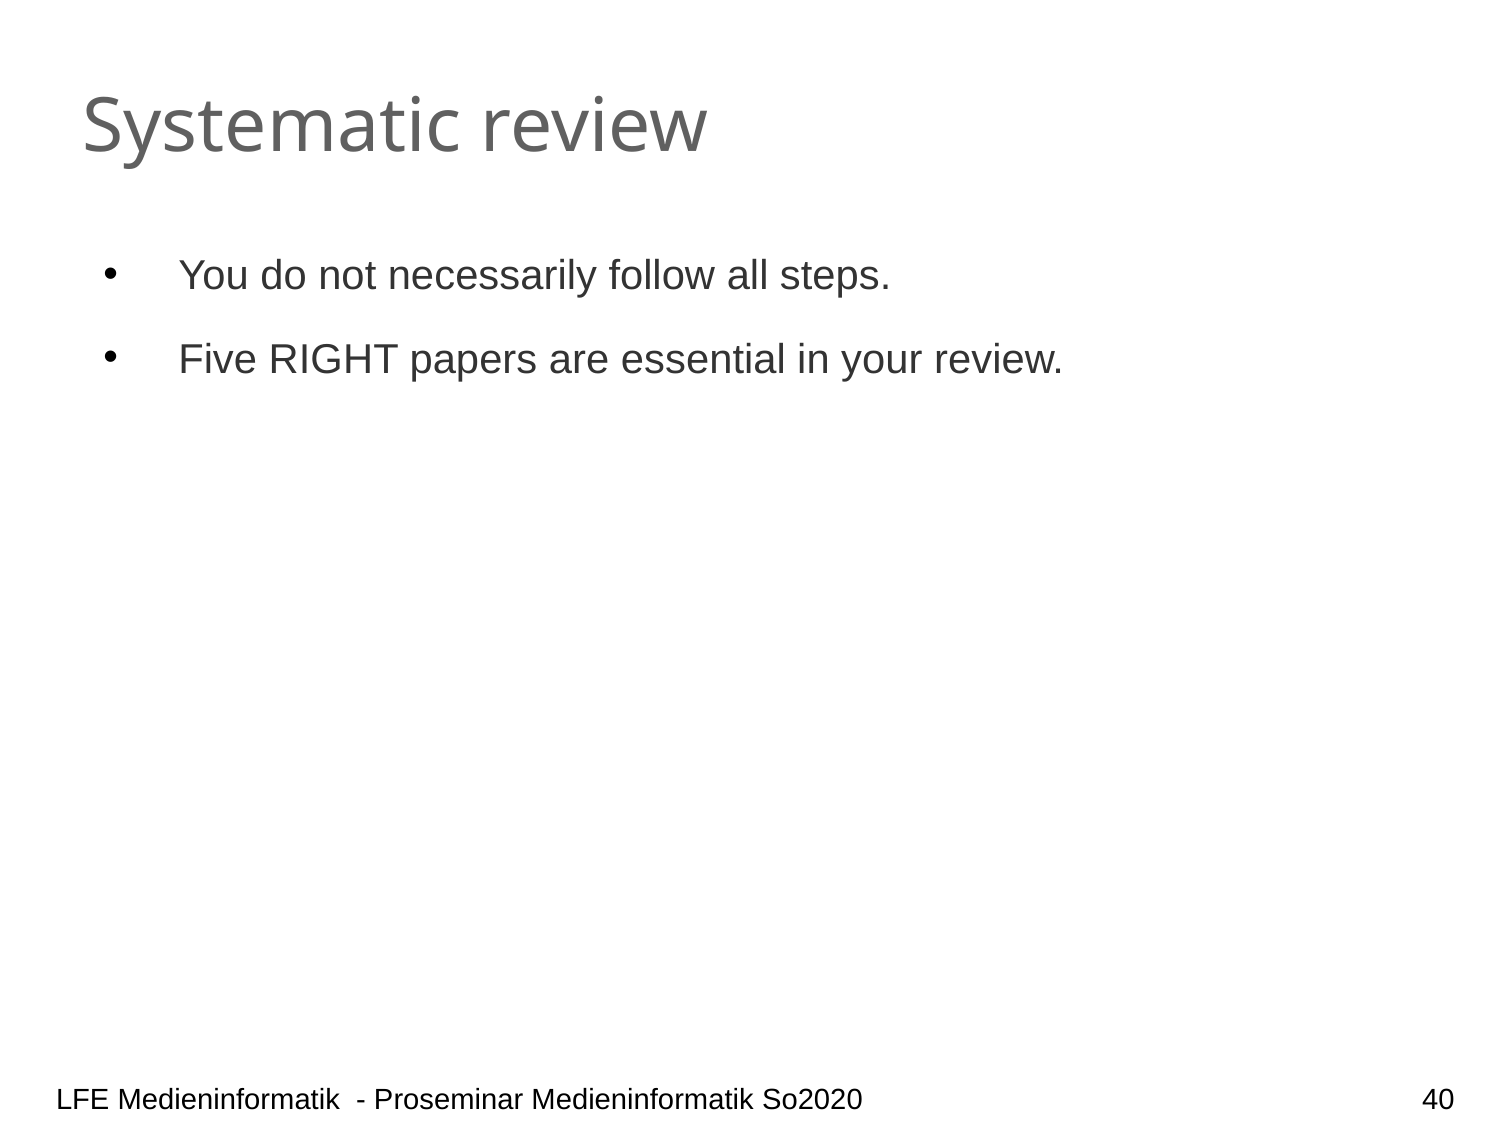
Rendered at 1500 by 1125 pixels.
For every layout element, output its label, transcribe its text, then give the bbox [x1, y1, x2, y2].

text_box Systematic review [74, 28, 1425, 216]
slide_number 40 [1412, 1072, 1463, 1121]
text_box You do not necessarily follow all steps. Five RIGHT papers are essential in your review. [75, 215, 1215, 971]
